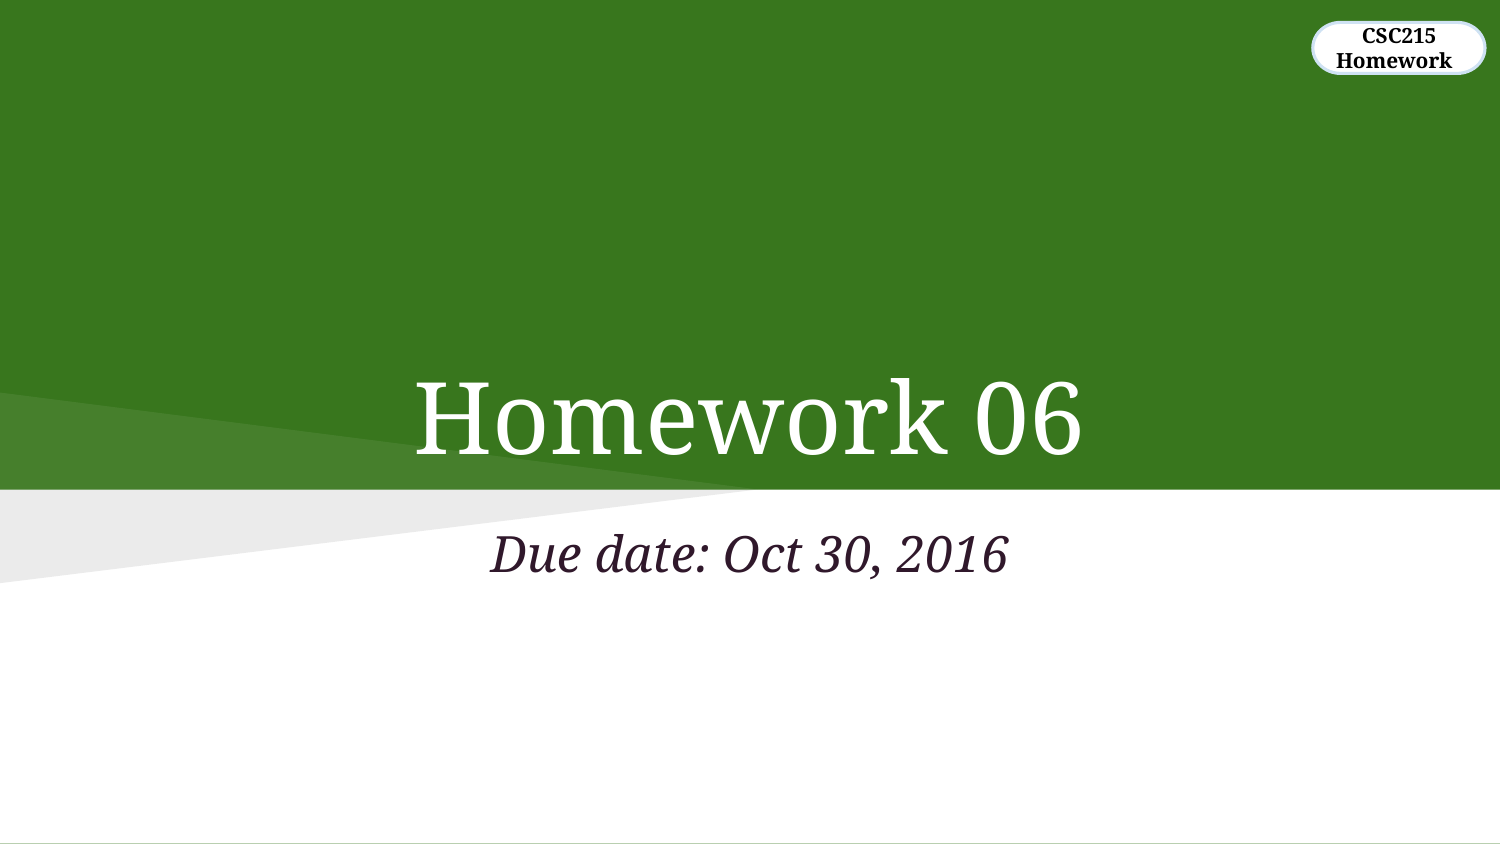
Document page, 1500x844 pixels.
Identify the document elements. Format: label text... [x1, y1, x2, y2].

title Homework 06 [112, 286, 1388, 490]
text_box CSC215 Homework [1312, 22, 1486, 74]
subtitle Due date: Oct 30, 2016 [112, 507, 1388, 617]
